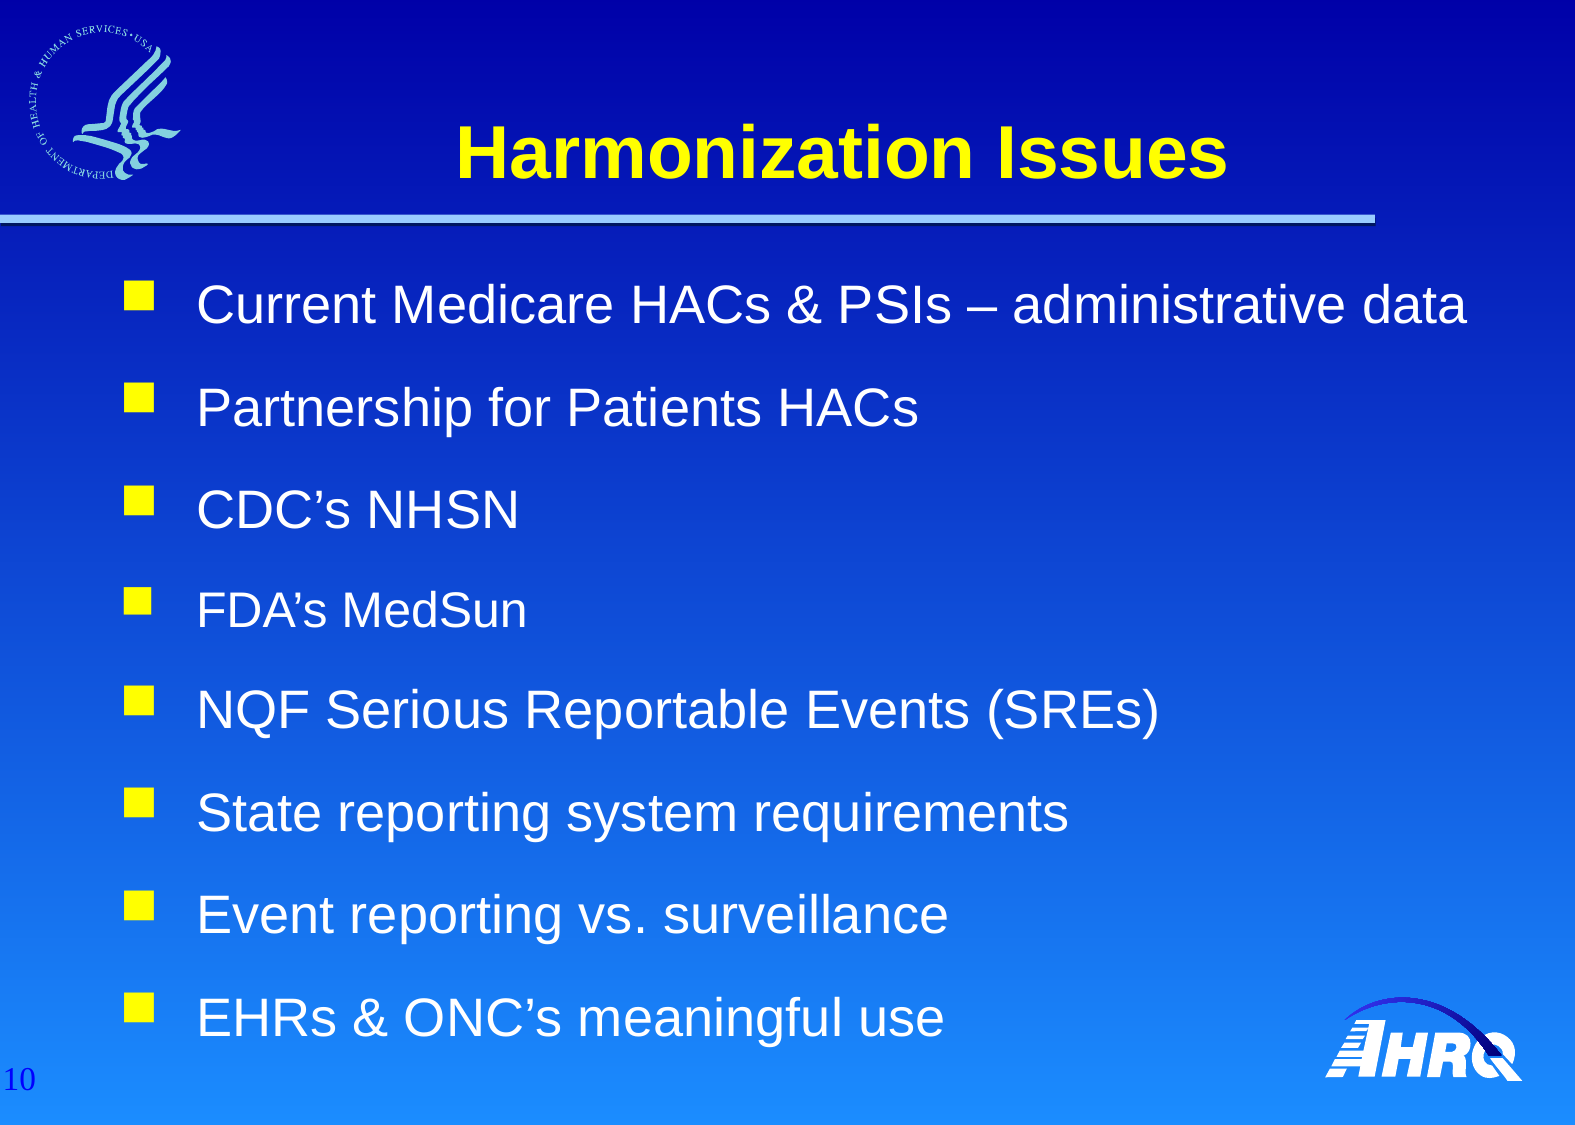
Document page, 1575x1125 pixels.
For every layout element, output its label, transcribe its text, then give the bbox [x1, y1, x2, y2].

list Current Medicare HACs & PSIs – administrative data Partnership for Patients HACs CDC’s NHSN FDA’s MedSun NQF Serious Reportable Events (SREs) State reporting system requirements Event reporting vs. surveillance EHRs & ONC’s meaningful use [104, 261, 1501, 738]
title Harmonization Issues [203, 56, 1483, 202]
